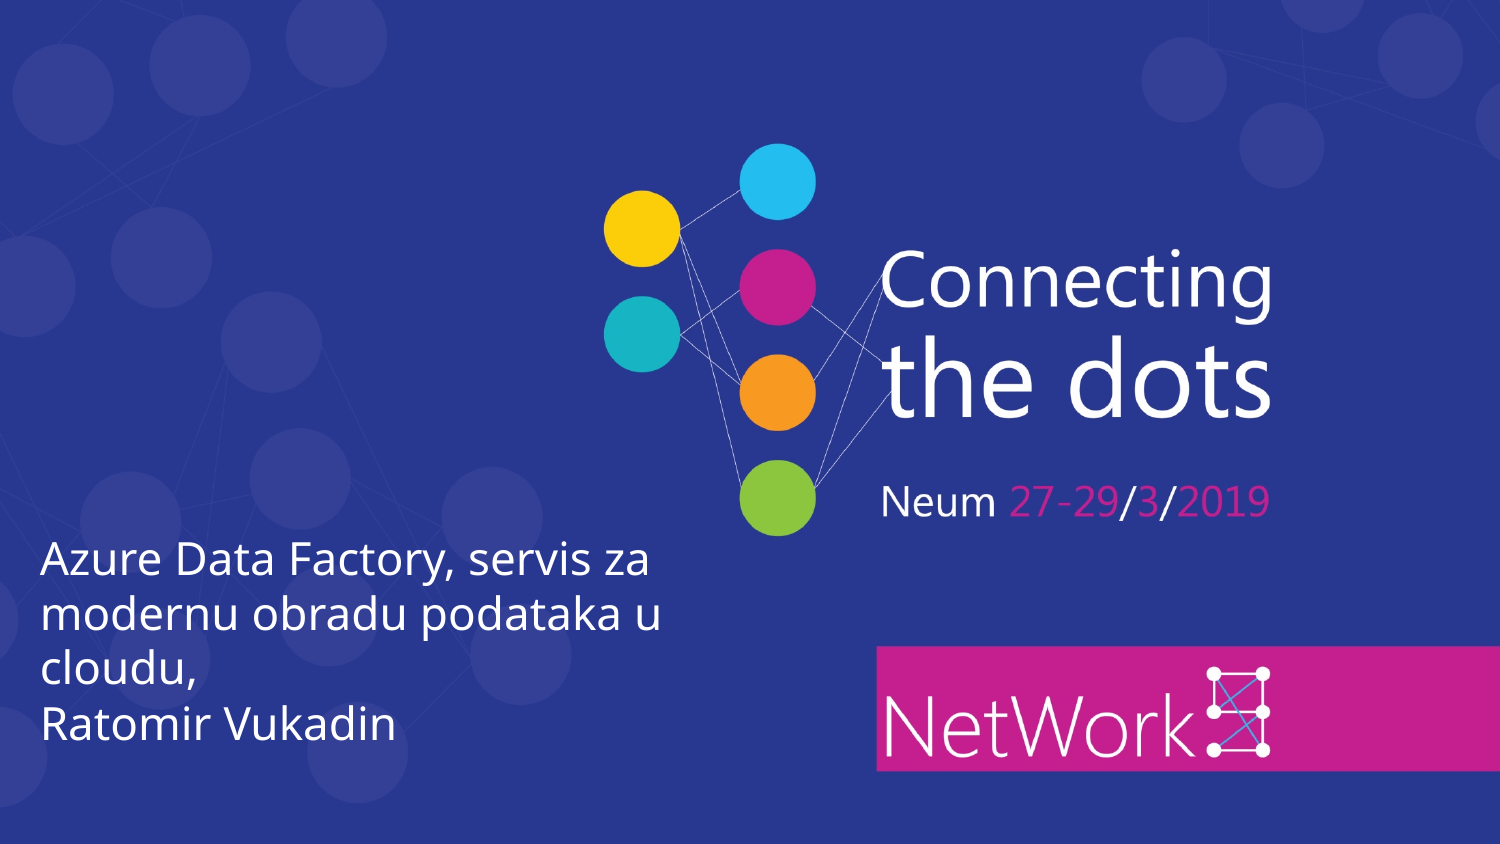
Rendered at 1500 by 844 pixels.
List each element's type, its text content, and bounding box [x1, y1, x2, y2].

text_box Azure Data Factory, servis za modernu obradu podataka u cloudu, Ratomir Vukadin [24, 521, 725, 812]
picture [0, 0, 1500, 844]
